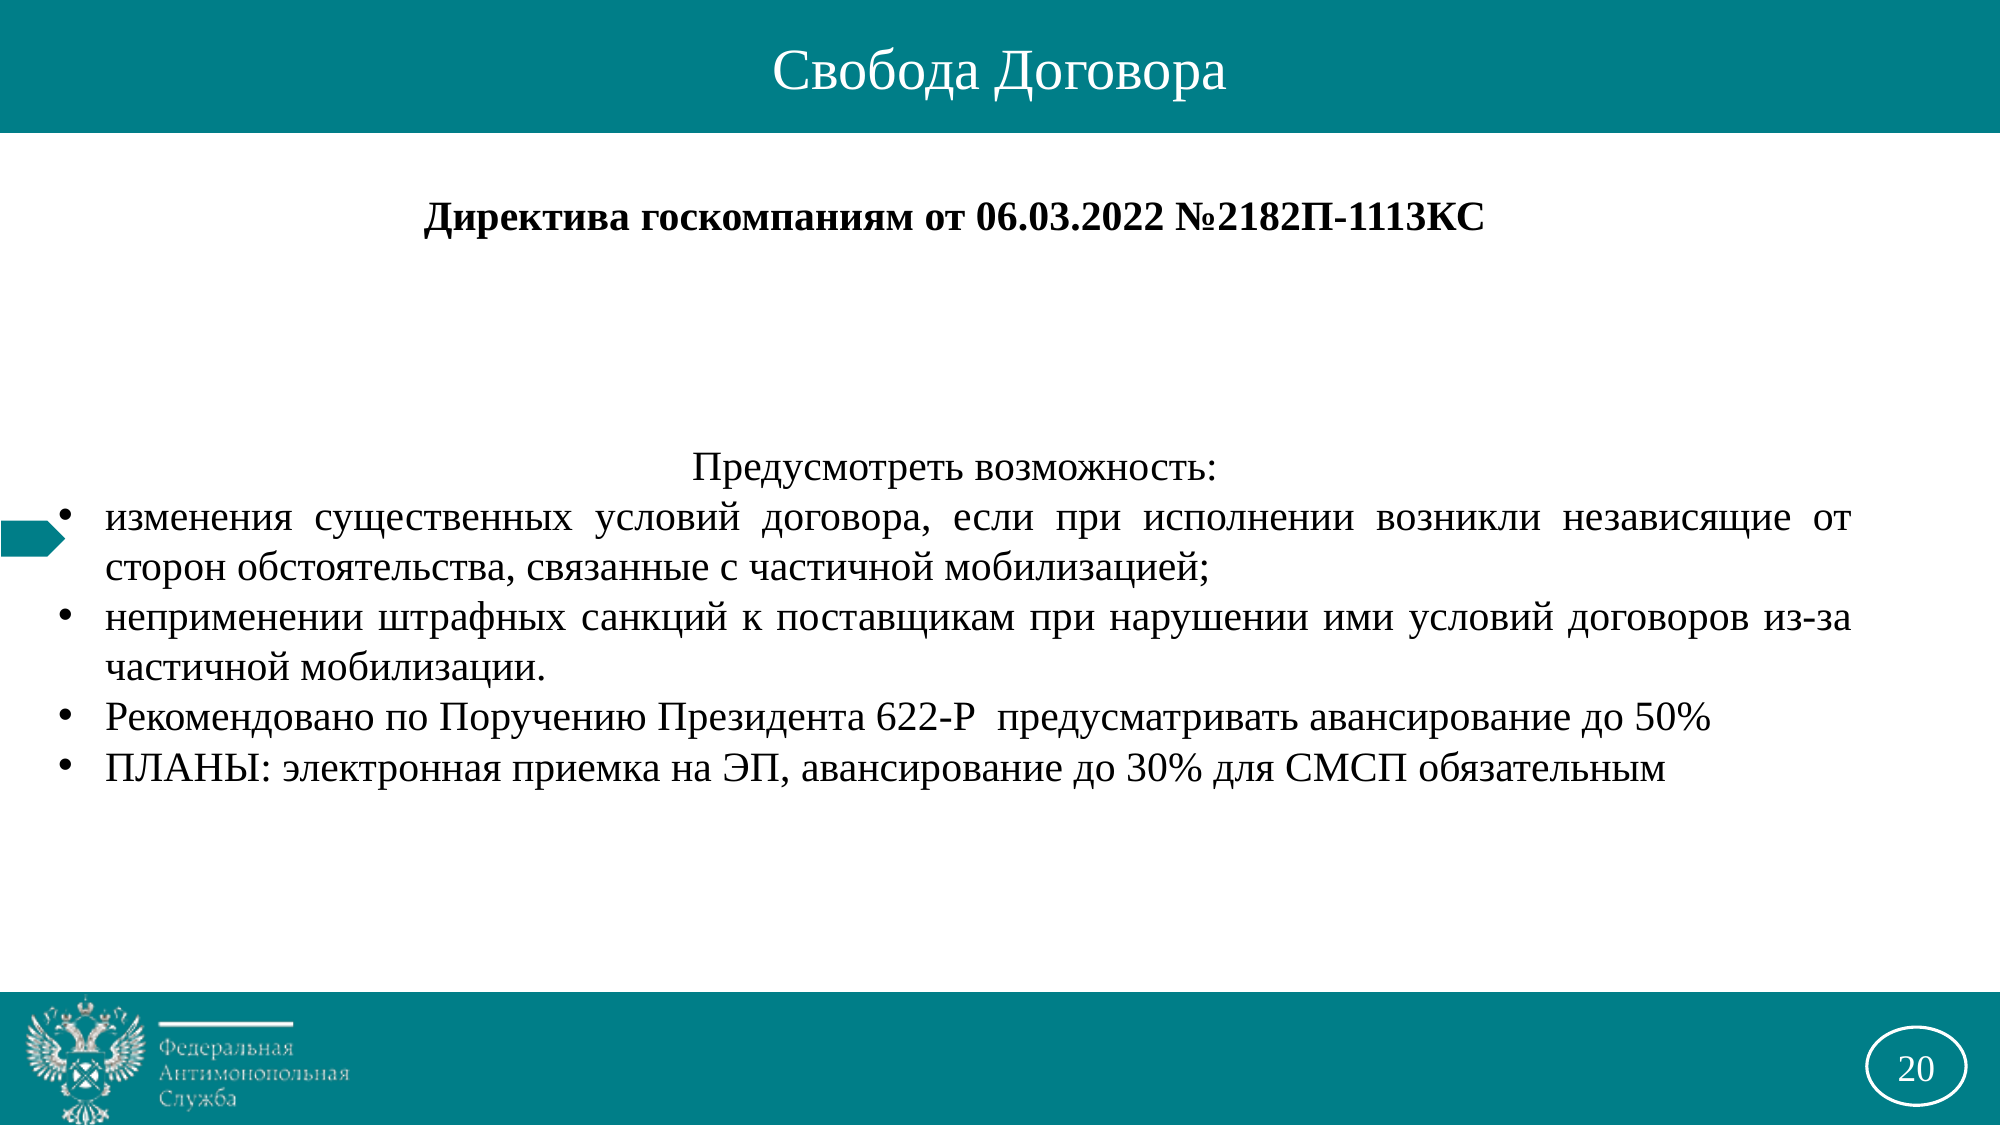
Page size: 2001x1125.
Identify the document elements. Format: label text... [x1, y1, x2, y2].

text_box [0, 991, 2000, 1125]
text_box [77, 149, 1932, 266]
text_box Свобода Договора [0, 0, 2000, 134]
text_box 20 [1865, 1026, 1968, 1107]
text_box Директива госкомпаниям от 06.03.2022 №2182П-1113КС Предусмотреть возможность: изменения существенных условий договора, если при исполнении возникли независящие от сторон обстоятельства, связанные с частичной мобилизацией; неприменении штрафных санкций к поставщикам при нарушении ими условий договоров из-за частичной мобилизации. Рекомендовано по Поручению Президента 622-Р предусматривать авансирование до 50% ПЛАНЫ: электронная приемка на ЭП, авансирование до 30% для СМСП обязательным [43, 181, 1867, 897]
text_box [0, 518, 43, 559]
picture [25, 994, 350, 1125]
text_box [10, 132, 1967, 328]
